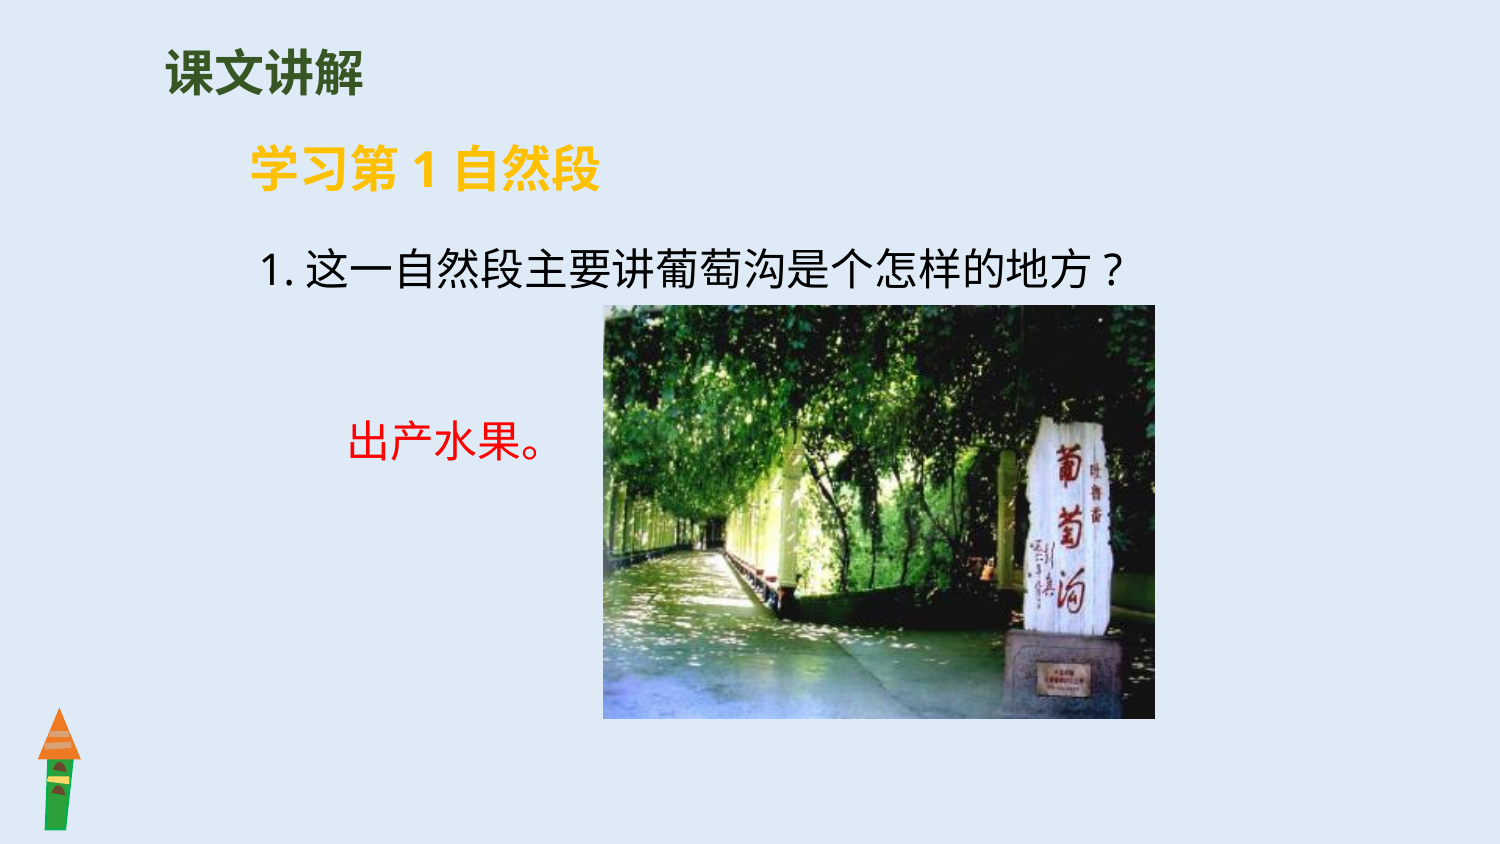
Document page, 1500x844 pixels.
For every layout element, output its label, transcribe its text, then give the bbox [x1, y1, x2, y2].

text_box 出产水果。 [334, 378, 555, 476]
picture [603, 305, 1155, 719]
text_box 1.这一自然段主要讲葡萄沟是个怎样的地方? [246, 205, 1213, 304]
text_box 课文讲解 [152, 35, 376, 107]
text_box 学习第1自然段 [237, 132, 613, 204]
